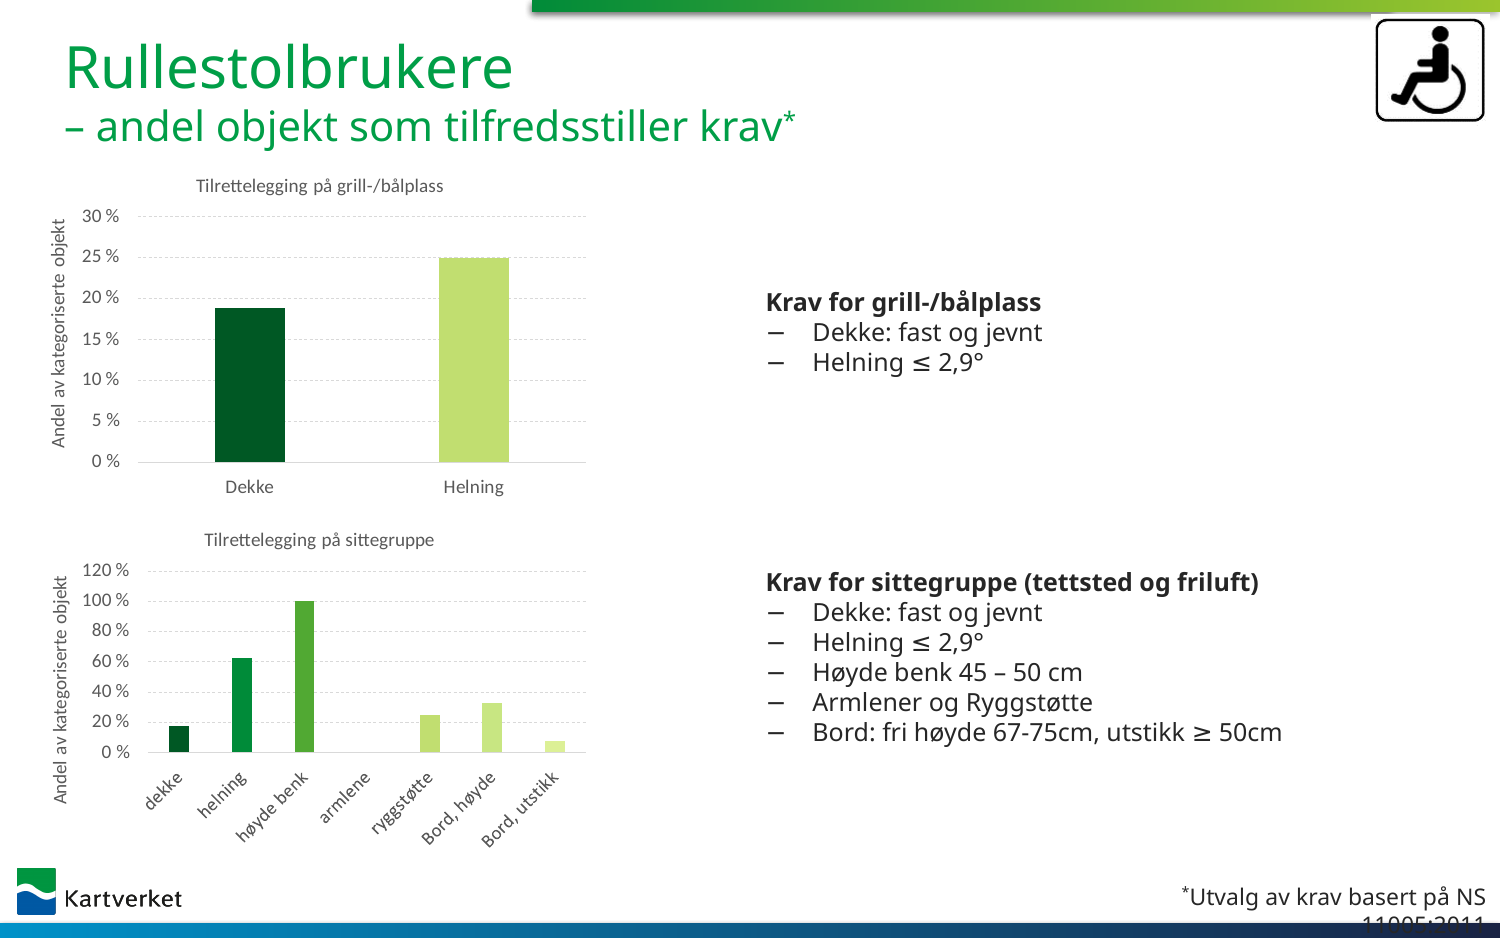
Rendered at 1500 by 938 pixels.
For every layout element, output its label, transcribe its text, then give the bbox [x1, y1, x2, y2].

picture [41, 520, 597, 859]
picture [41, 166, 597, 505]
text_box *Utvalg av krav basert på NS 11005:2011 [1068, 873, 1500, 938]
text_box Krav for grill-/bålplass Dekke: fast og jevnt Helning ≤ 2,9° [750, 279, 1452, 384]
text_box Rullestolbrukere – andel objekt som tilfredsstiller krav* [49, 14, 1431, 158]
text_box Krav for sittegruppe (tettsted og friluft) Dekke: fast og jevnt Helning ≤ 2,9° Høyde benk 45 – 50 cm Armlener og Ryggstøtte Bord: fri høyde 67-75cm, utstikk ≥ 50cm [750, 559, 1500, 754]
picture [1371, 13, 1491, 127]
